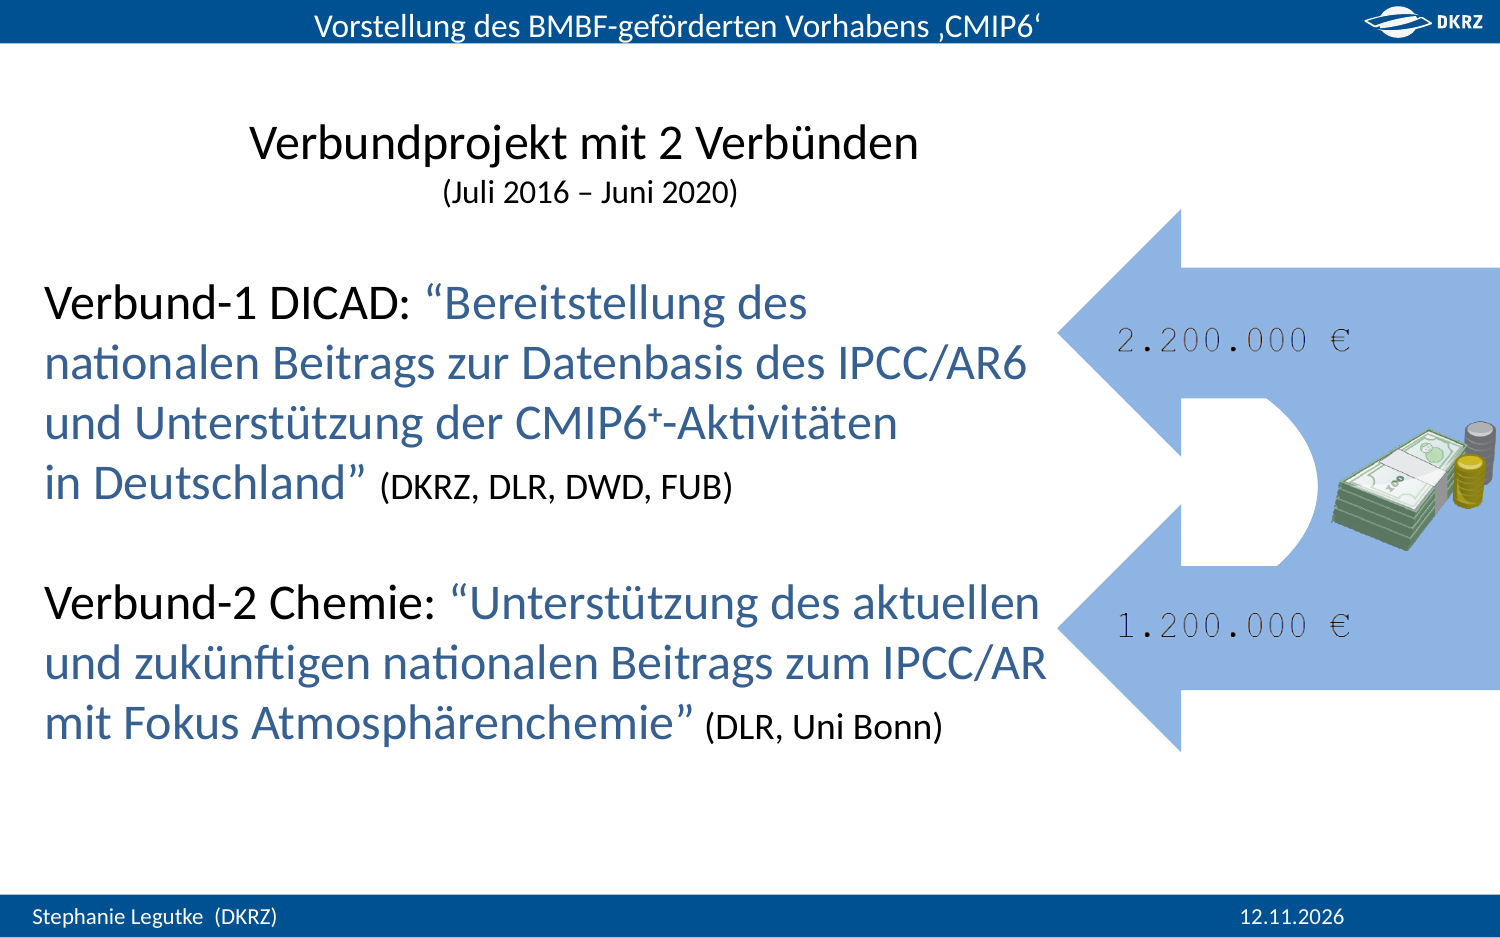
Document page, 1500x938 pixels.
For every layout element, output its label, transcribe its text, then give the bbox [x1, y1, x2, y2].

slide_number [1187, 893, 1360, 938]
text_box Vorstellung des BMBF-geförderten Vorhabens ‚CMIP6‘ [0, 0, 1365, 52]
text_box Verbundprojekt mit 2 Verbünden (Juli 2016 – Juni 2020) Verbund-1 DICAD: “Bereitstellung des nationalen Beitrags zur Datenbasis des IPCC/AR6 und Unterstützung der CMIP6+-Aktivitäten in Deutschland” (DKRZ, DLR, DWD, FUB) Verbund-2 Chemie: “Unterstützung des aktuellen und zukünftigen nationalen Beitrags zum IPCC/AR mit Fokus Atmosphärenchemie” (DLR, Uni Bonn) [29, 102, 1152, 818]
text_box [1056, 208, 1500, 753]
